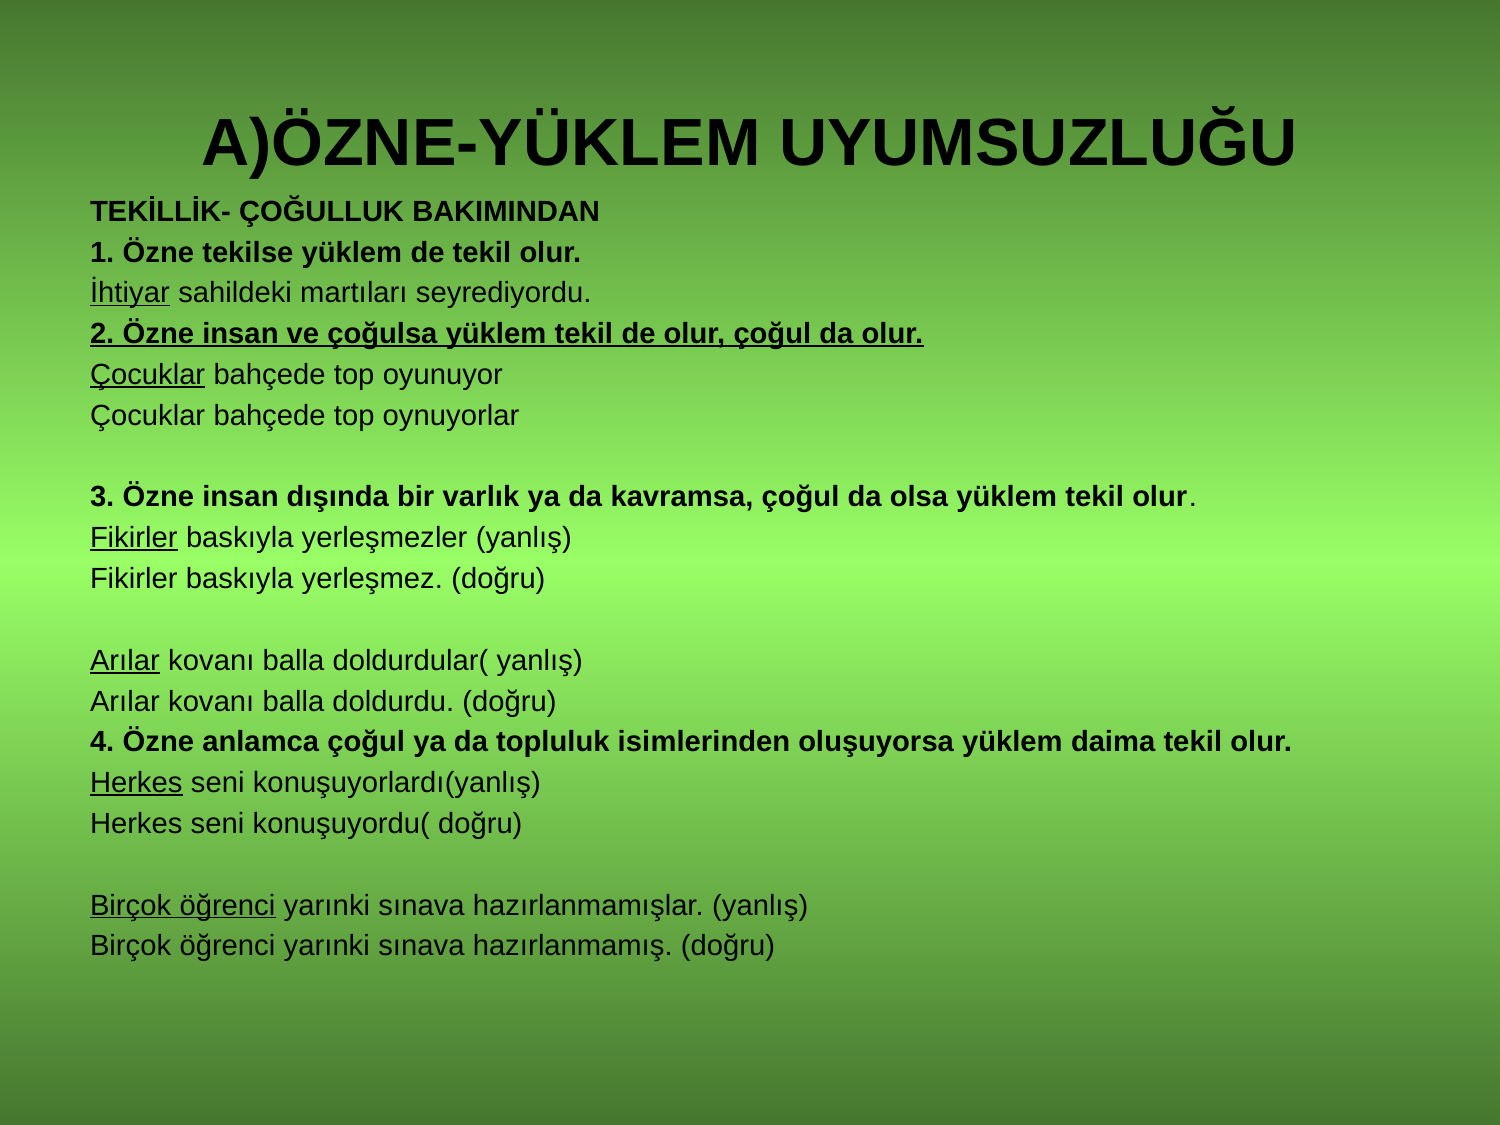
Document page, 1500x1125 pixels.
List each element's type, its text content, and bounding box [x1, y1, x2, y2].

title A)ÖZNE-YÜKLEM UYUMSUZLUĞU [74, 44, 1426, 184]
list TEKİLLİK- ÇOĞULLUK BAKIMINDAN 1. Özne tekilse yüklem de tekil olur. İhtiyar sahildeki martıları seyrediyordu. 2. Özne insan ve çoğulsa yüklem tekil de olur, çoğul da olur. Çocuklar bahçede top oyunuyor Çocuklar bahçede top oynuyorlar 3. Özne insan dışında bir varlık ya da kavramsa, çoğul da olsa yüklem tekil olur. Fikirler baskıyla yerleşmezler (yanlış) Fikirler baskıyla yerleşmez. (doğru) Arılar kovanı balla doldurdular( yanlış) Arılar kovanı balla doldurdu. (doğru) 4. Özne anlamca çoğul ya da topluluk isimlerinden oluşuyorsa yüklem daima tekil olur. Herkes seni konuşuyorlardı(yanlış) Herkes seni konuşuyordu( doğru) Birçok öğrenci yarınki sınava hazırlanmamışlar. (yanlış) Birçok öğrenci yarınki sınava hazırlanmamış. (doğru) [74, 184, 1426, 1006]
